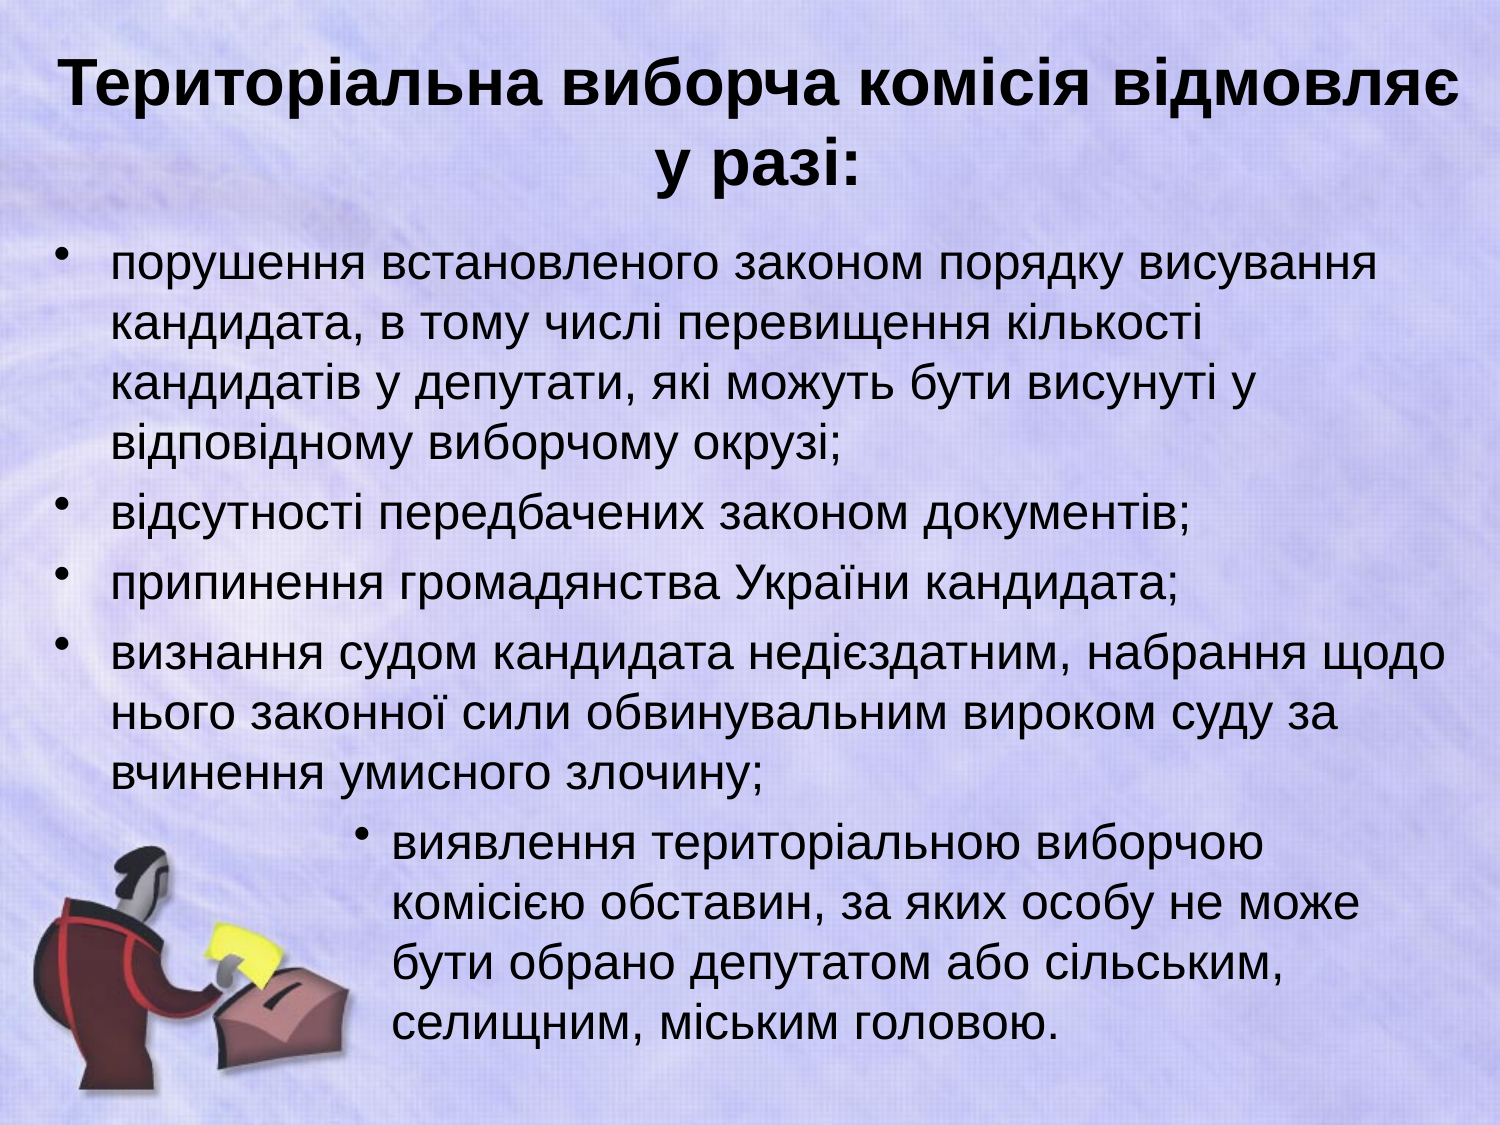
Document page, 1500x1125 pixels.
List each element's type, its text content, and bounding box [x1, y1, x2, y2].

picture [0, 0, 1500, 1125]
list порушення встановленого законом порядку висування кандидата, в тому числі перевищення кількості кандидатів у депутати, які можуть бути висунуті у відповідному виборчому окрузі; відсутності передбачених законом документів; припинення громадянства України кандидата; визнання судом кандидата недієздатним, набрання щодо нього законної сили обвинувальним вироком суду за вчинення умисного злочину; виявлення територіальною виборчою комісією обставин, за яких особу не може бути обрано депутатом або сільським, селищним, міським головою. [38, 221, 1480, 942]
title Територіальна виборча комісія відмовляє у разі: [38, 44, 1480, 207]
